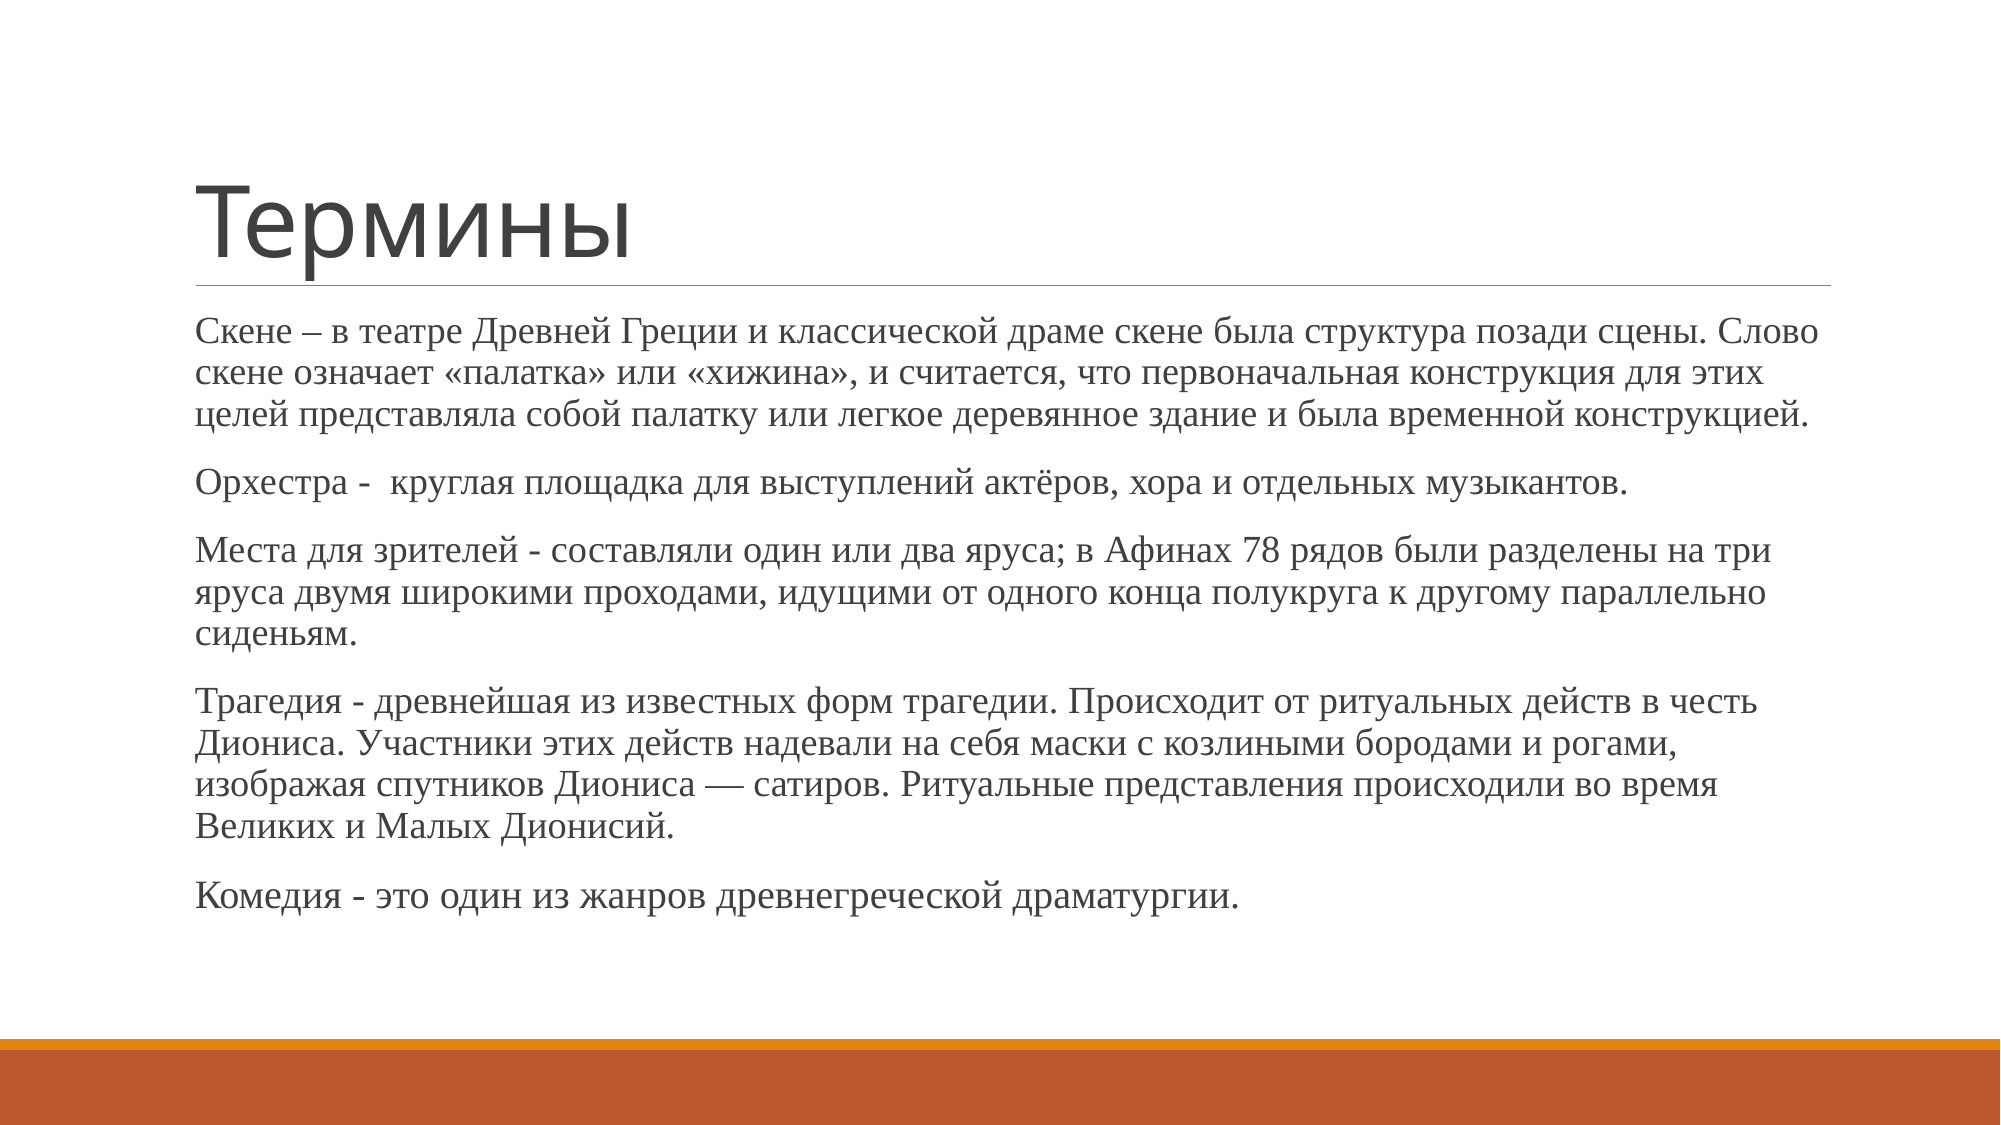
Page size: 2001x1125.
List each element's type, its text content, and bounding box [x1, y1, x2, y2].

list Скене – в театре Древней Греции и классической драме скене была структура позади сцены. Слово скене означает «палатка» или «хижина», и считается, что первоначальная конструкция для этих целей представляла собой палатку или легкое деревянное здание и была временной конструкцией. Орхестра - круглая площадка для выступлений актёров, хора и отдельных музыкантов. Места для зрителей - составляли один или два яруса; в Афинах 78 рядов были разделены на три яруса двумя широкими проходами, идущими от одного конца полукруга к другому параллельно сиденьям. Трагедия - древнейшая из известных форм трагедии. Происходит от ритуальных действ в честь Диониса. Участники этих действ надевали на себя маски с козлиными бородами и рогами, изображая спутников Диониса — сатиров. Ритуальные представления происходили во время Великих и Малых Дионисий. Комедия - это один из жанров древнегреческой драматургии. [180, 302, 1830, 963]
title Термины [180, 47, 1830, 285]
